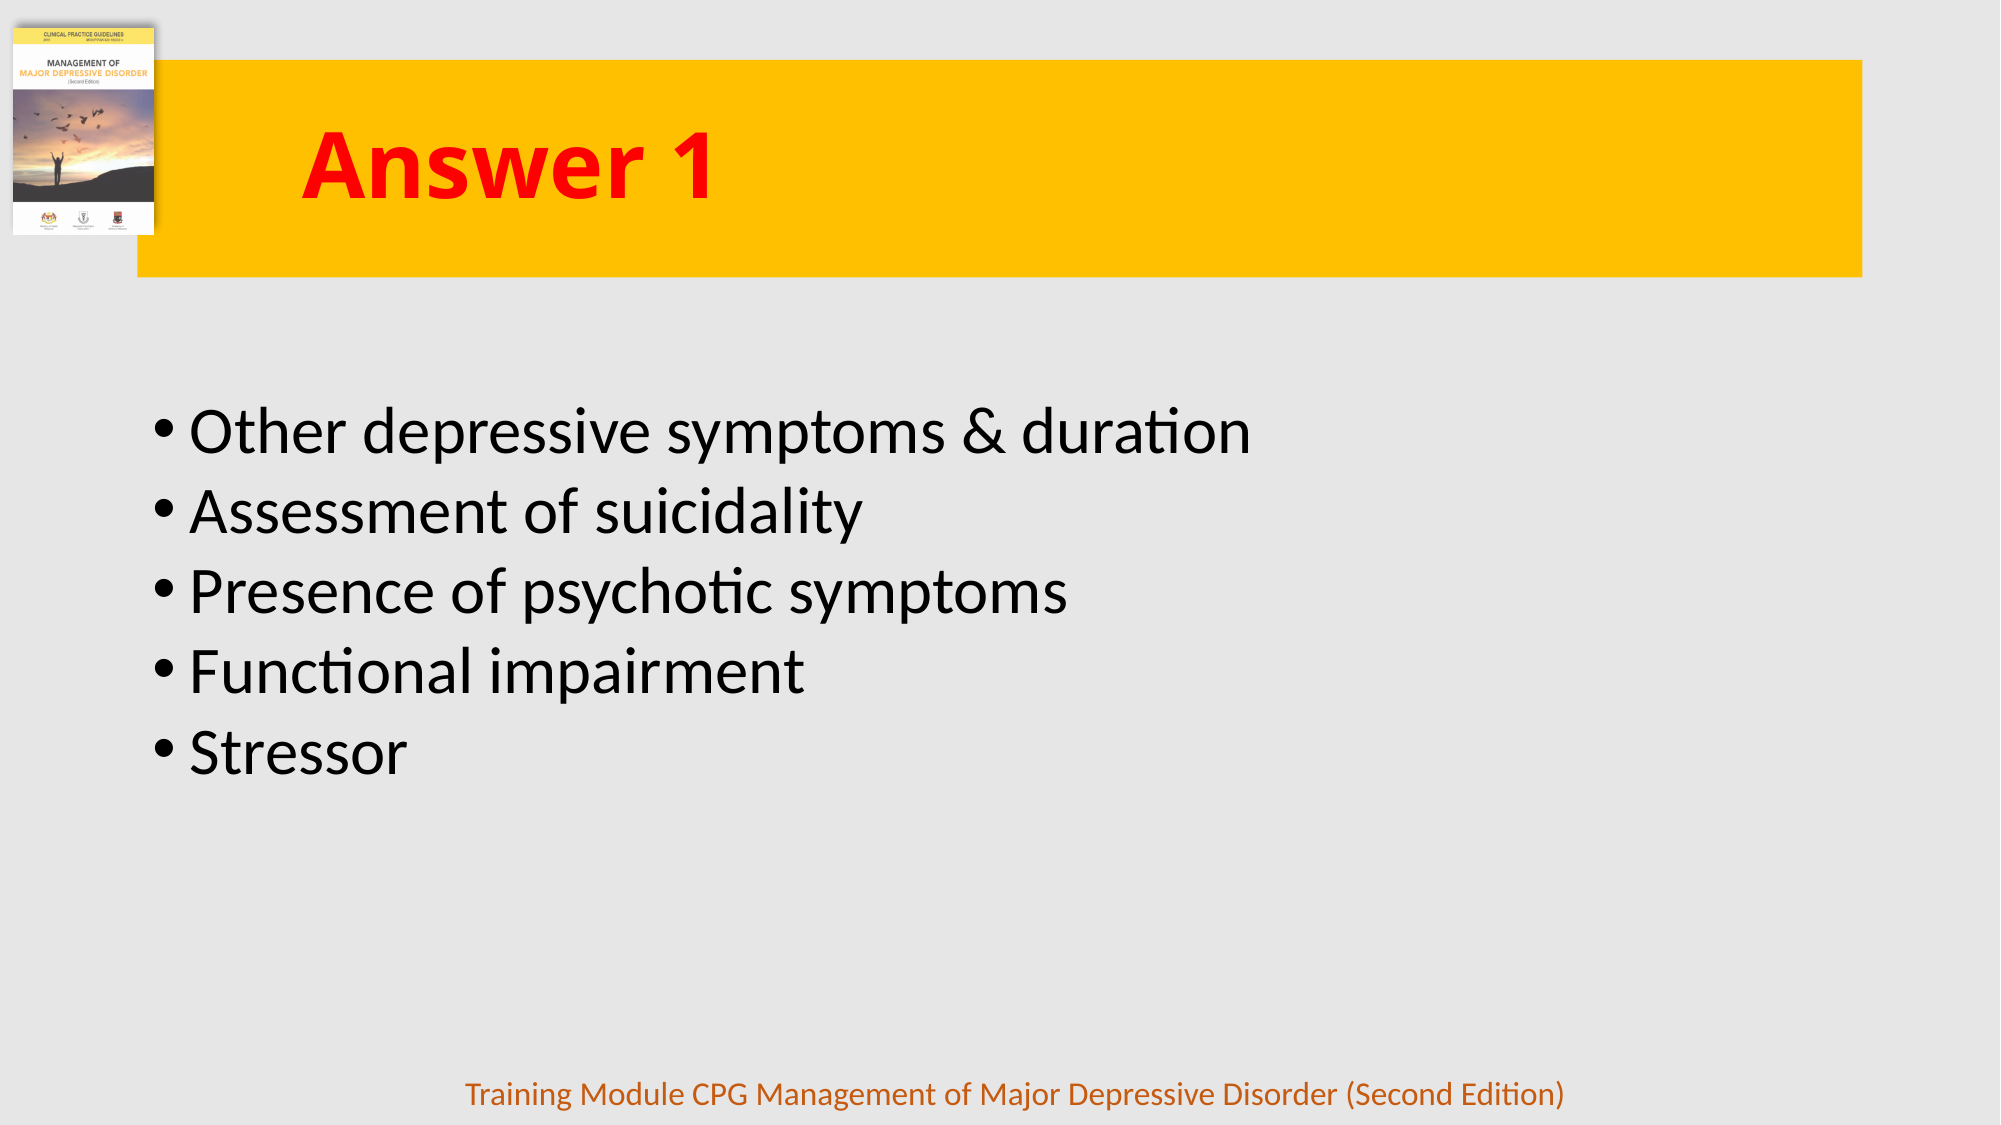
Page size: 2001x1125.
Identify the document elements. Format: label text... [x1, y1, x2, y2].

list Other depressive symptoms & duration Assessment of suicidality Presence of psychotic symptoms Functional impairment Stressor [137, 299, 1863, 1014]
picture [13, 28, 154, 235]
text_box Training Module CPG Management of Major Depressive Disorder (Second Edition) [450, 1065, 1832, 1120]
title Answer 1 [137, 59, 1863, 278]
